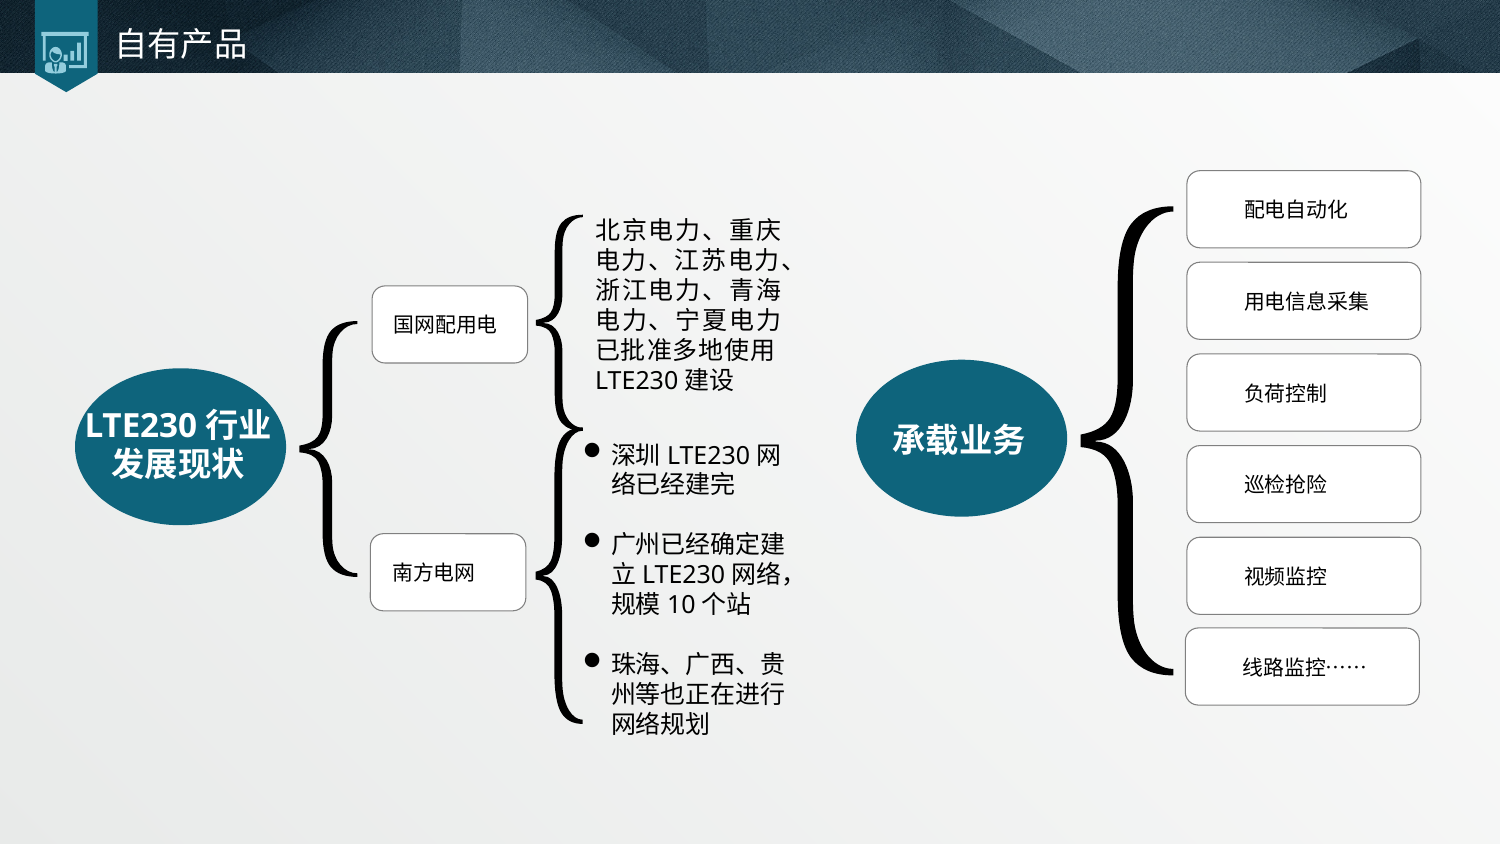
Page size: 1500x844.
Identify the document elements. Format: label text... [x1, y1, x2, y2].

text_box [45, 46, 66, 74]
picture [98, 0, 1500, 73]
picture [0, 0, 34, 73]
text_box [74, 170, 1422, 742]
text_box [41, 31, 89, 69]
title 自有产品 [99, 20, 550, 66]
